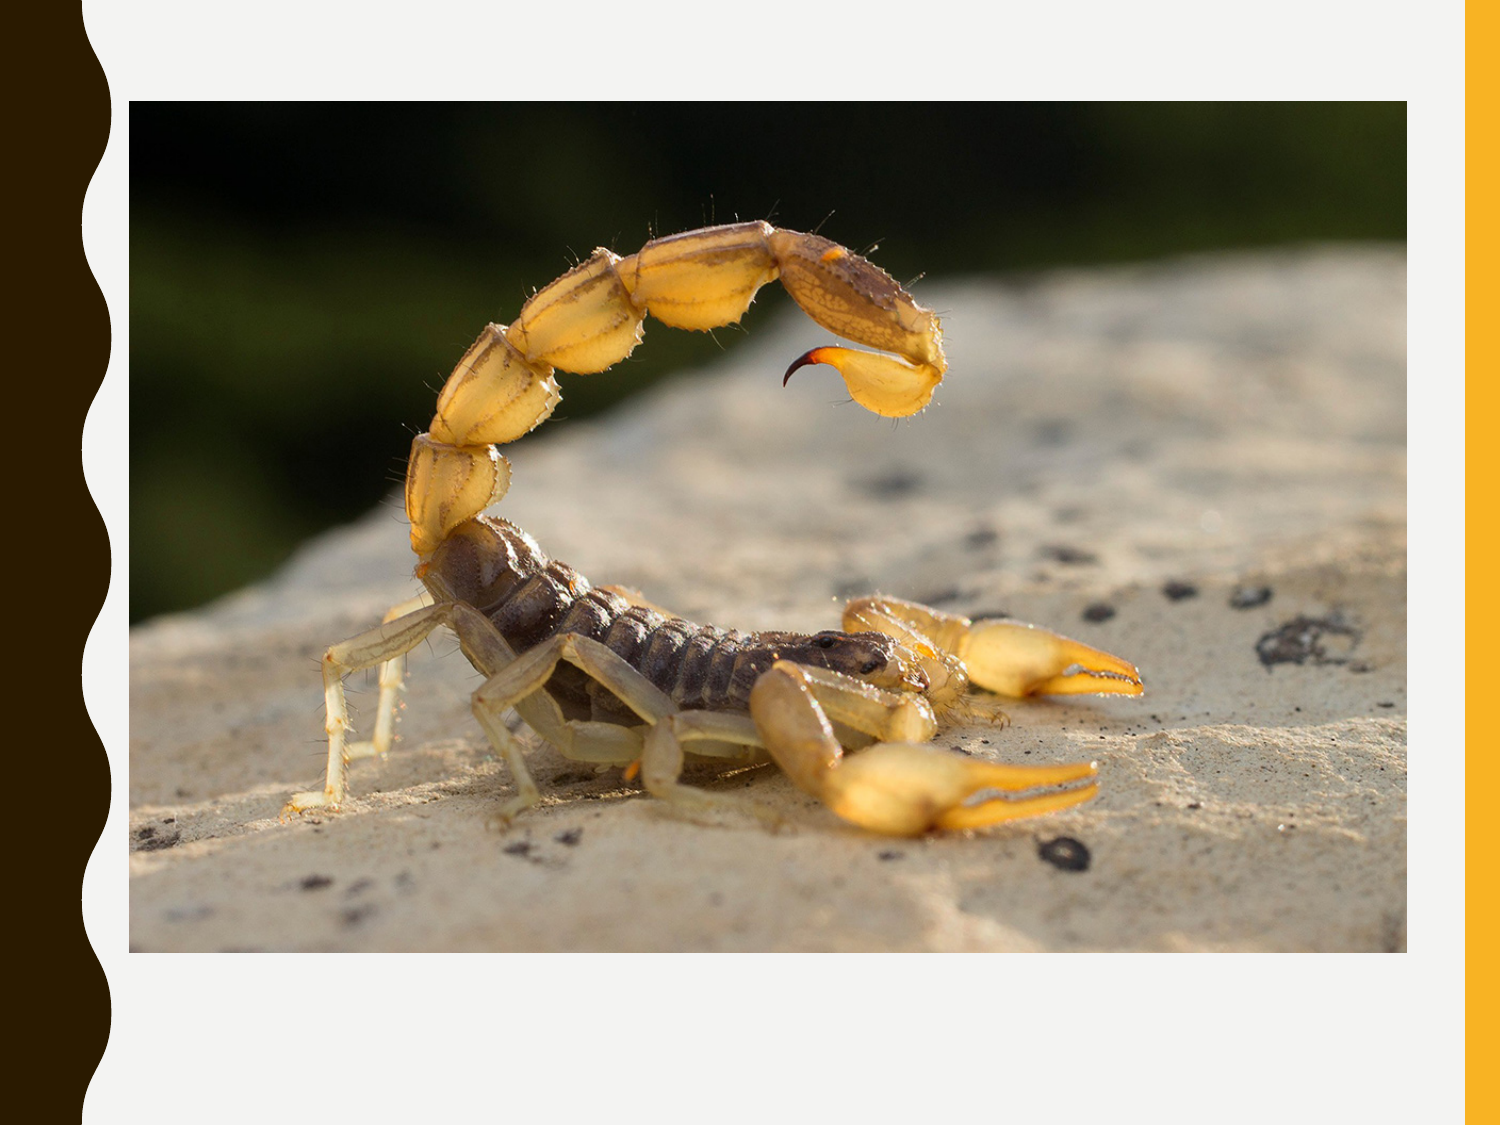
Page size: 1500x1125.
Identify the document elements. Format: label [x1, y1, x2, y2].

list [129, 101, 1407, 953]
